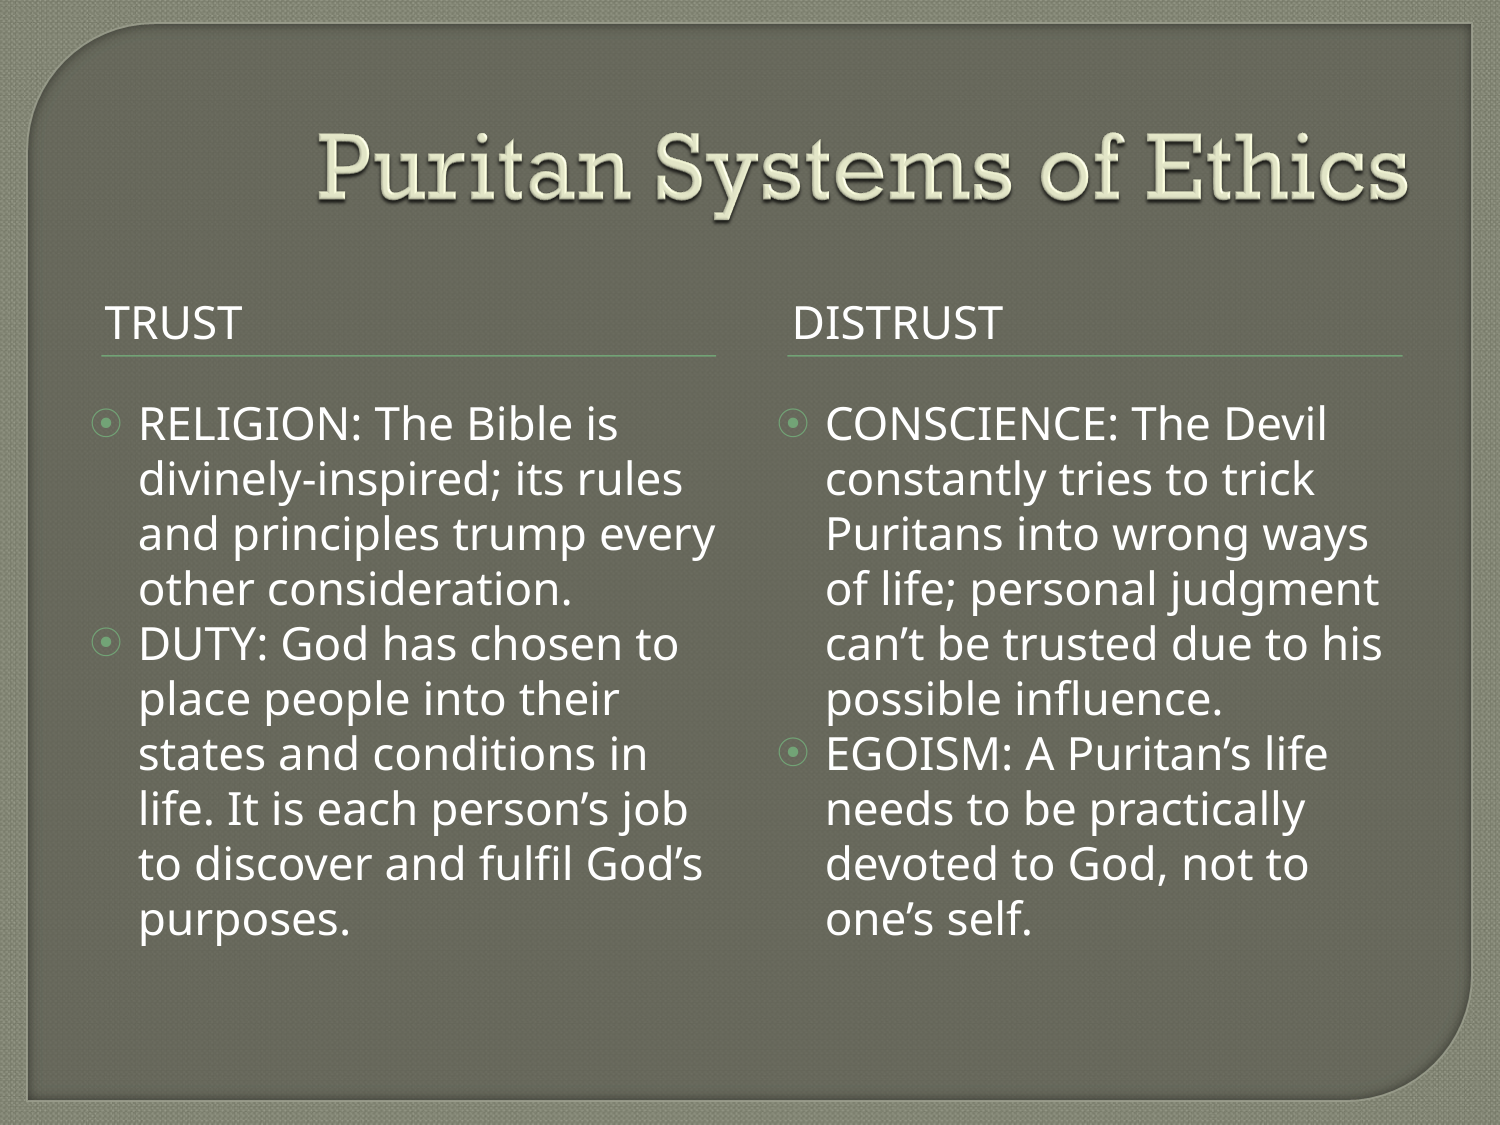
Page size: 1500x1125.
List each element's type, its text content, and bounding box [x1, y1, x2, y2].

list RELIGION: The Bible is divinely-inspired; its rules and principles trump every other consideration. DUTY: God has chosen to place people into their states and conditions in life. It is each person’s job to discover and fulfil God’s purposes. [75, 387, 738, 1035]
list CONSCIENCE: The Devil constantly tries to trick Puritans into wrong ways of life; personal judgment can’t be trusted due to his possible influence. EGOISM: A Puritan’s life needs to be practically devoted to God, not to one’s self. [761, 387, 1425, 1035]
list TRUST [75, 251, 738, 357]
picture [0, 0, 1500, 1125]
list DISTRUST [761, 251, 1425, 357]
